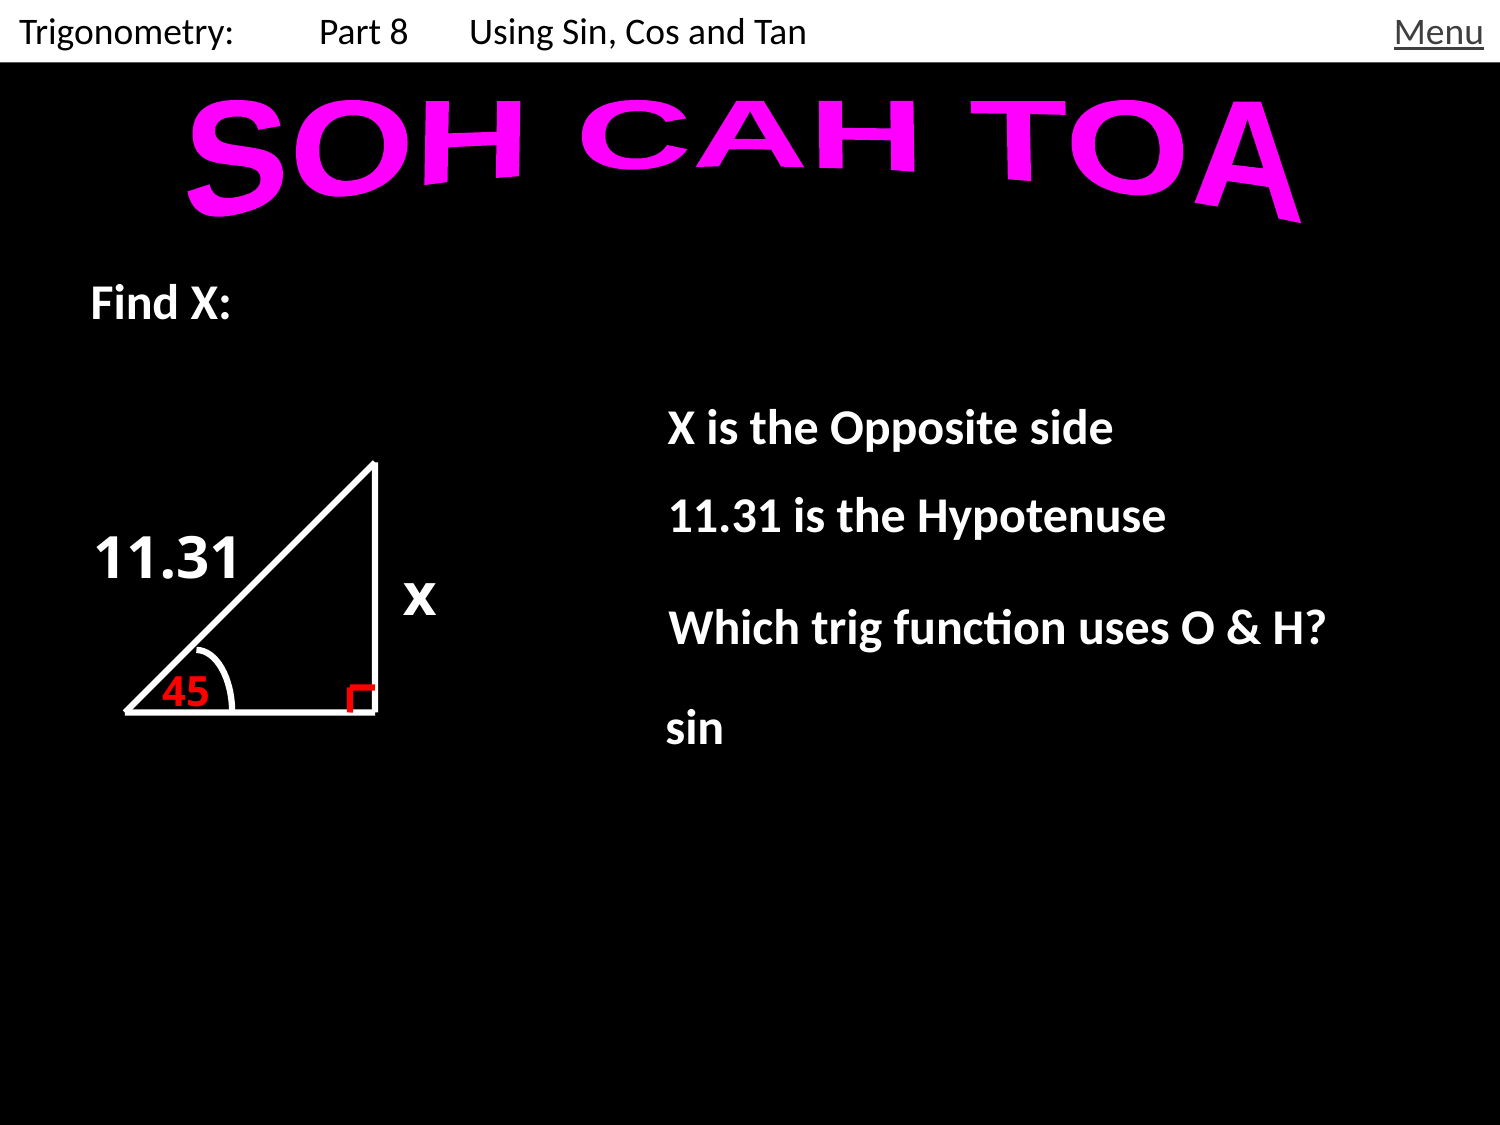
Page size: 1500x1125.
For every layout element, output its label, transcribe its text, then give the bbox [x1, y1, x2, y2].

text_box Menu [1379, 0, 1500, 60]
text_box 11.31 [78, 512, 119, 598]
text_box x [388, 549, 452, 635]
text_box Trigonometry: Part 8 Using Sin, Cos and Tan [4, 0, 823, 60]
text_box sin [650, 687, 740, 763]
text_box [124, 462, 376, 713]
text_box Which trig function uses O & H? [653, 587, 1343, 663]
text_box Find X: [75, 262, 247, 338]
text_box X is the Opposite side [652, 387, 1130, 463]
text_box 11.31 is the Hypotenuse [652, 474, 1182, 550]
text_box [0, 0, 1500, 64]
